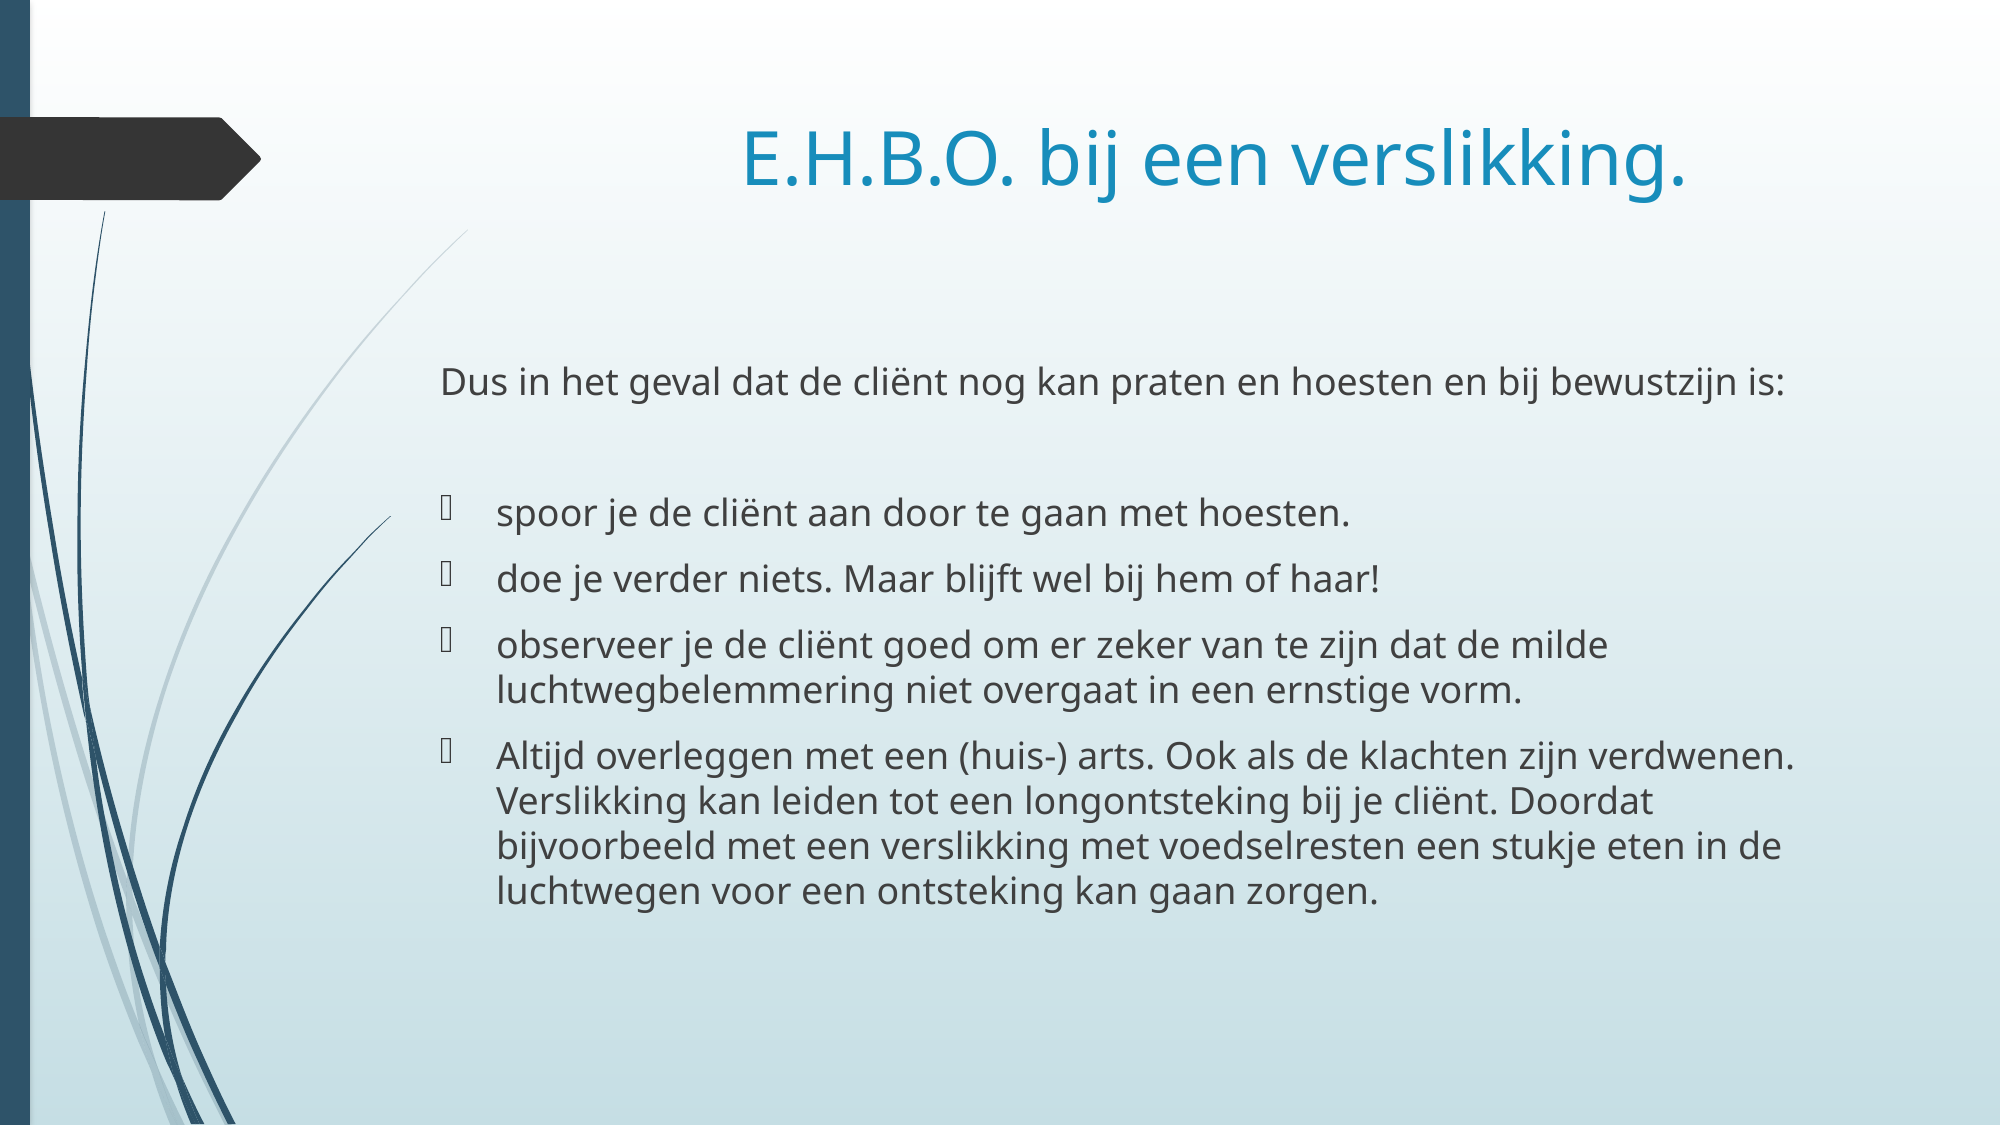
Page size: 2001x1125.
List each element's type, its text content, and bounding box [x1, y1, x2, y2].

list Dus in het geval dat de cliënt nog kan praten en hoesten en bij bewustzijn is: spoor je de cliënt aan door te gaan met hoesten. doe je verder niets. Maar blijft wel bij hem of haar! observeer je de cliënt goed om er zeker van te zijn dat de milde luchtwegbelemmering niet overgaat in een ernstige vorm. Altijd overleggen met een (huis-) arts. Ook als de klachten zijn verdwenen. Verslikking kan leiden tot een longontsteking bij je cliënt. Doordat bijvoorbeeld met een verslikking met voedselresten een stukje eten in de luchtwegen voor een ontsteking kan gaan zorgen. [424, 350, 1888, 970]
title E.H.B.O. bij een verslikking. [425, 102, 1888, 313]
